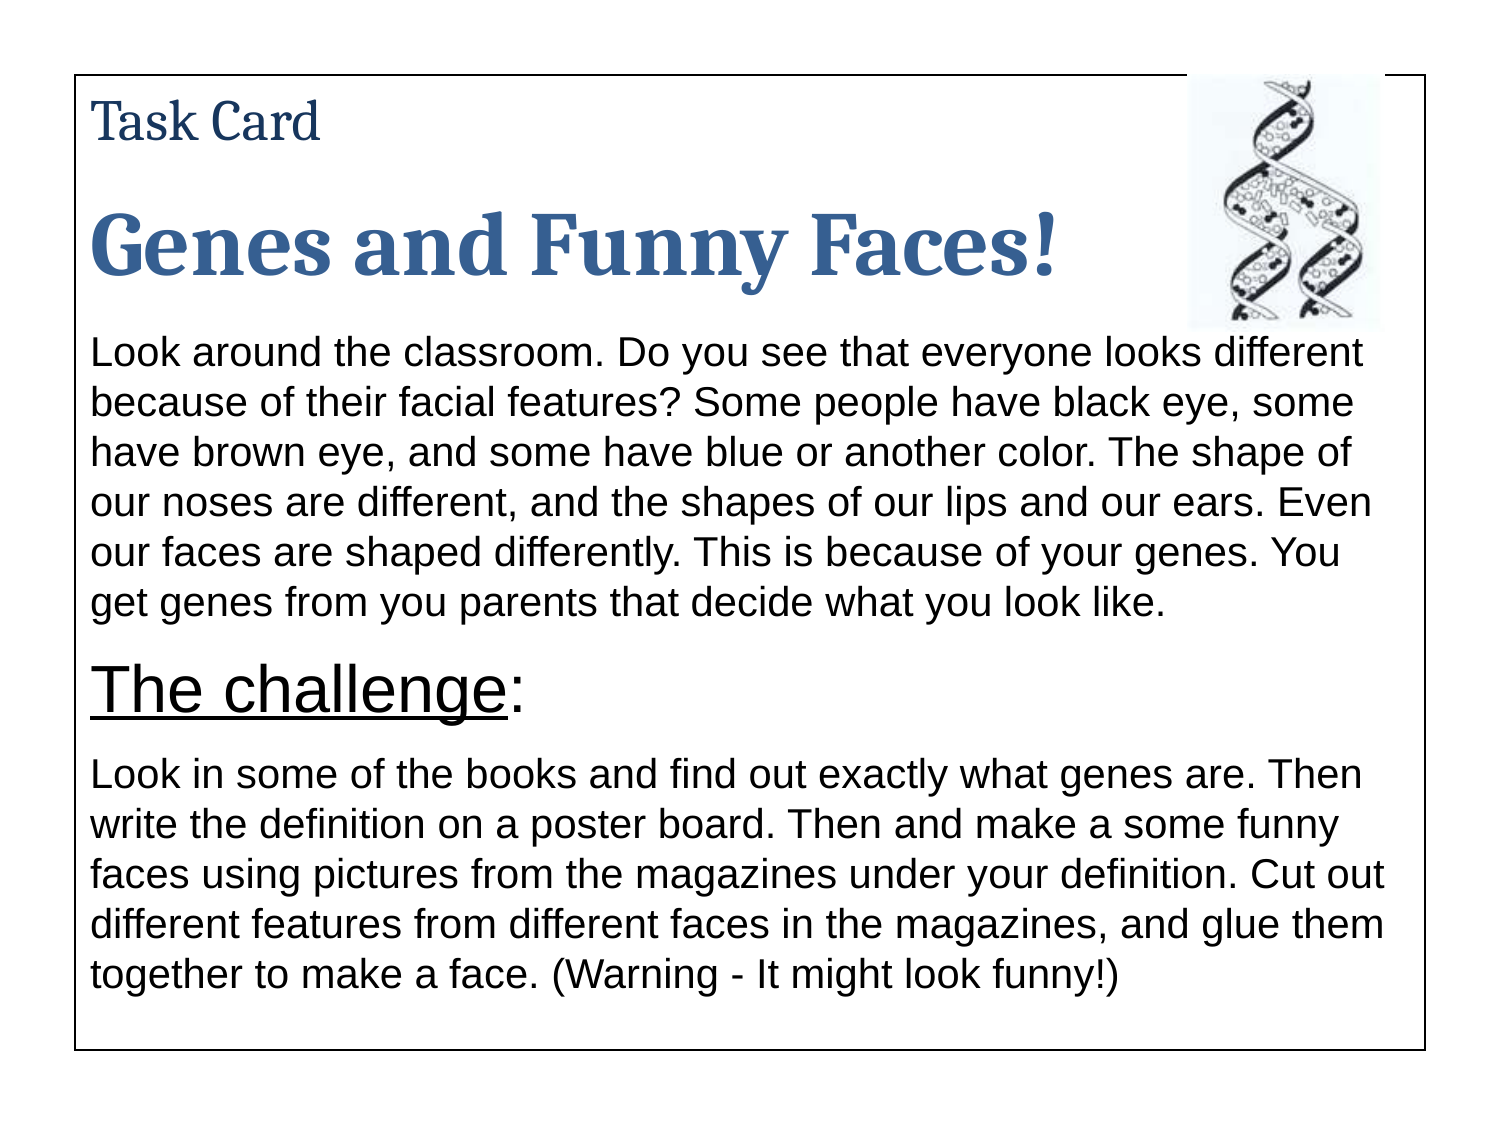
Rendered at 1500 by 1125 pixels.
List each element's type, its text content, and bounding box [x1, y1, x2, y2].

picture [1187, 74, 1385, 332]
list Task Card Genes and Funny Faces! Look around the classroom. Do you see that everyone looks different because of their facial features? Some people have black eye, some have brown eye, and some have blue or another color. The shape of our noses are different, and the shapes of our lips and our ears. Even our faces are shaped differently. This is because of your genes. You get genes from you parents that decide what you look like. The challenge: Look in some of the books and find out exactly what genes are. Then write the definition on a poster board. Then and make a some funny faces using pictures from the magazines under your definition. Cut out different features from different faces in the magazines, and glue them together to make a face. (Warning - It might look funny!) [74, 74, 1426, 1051]
